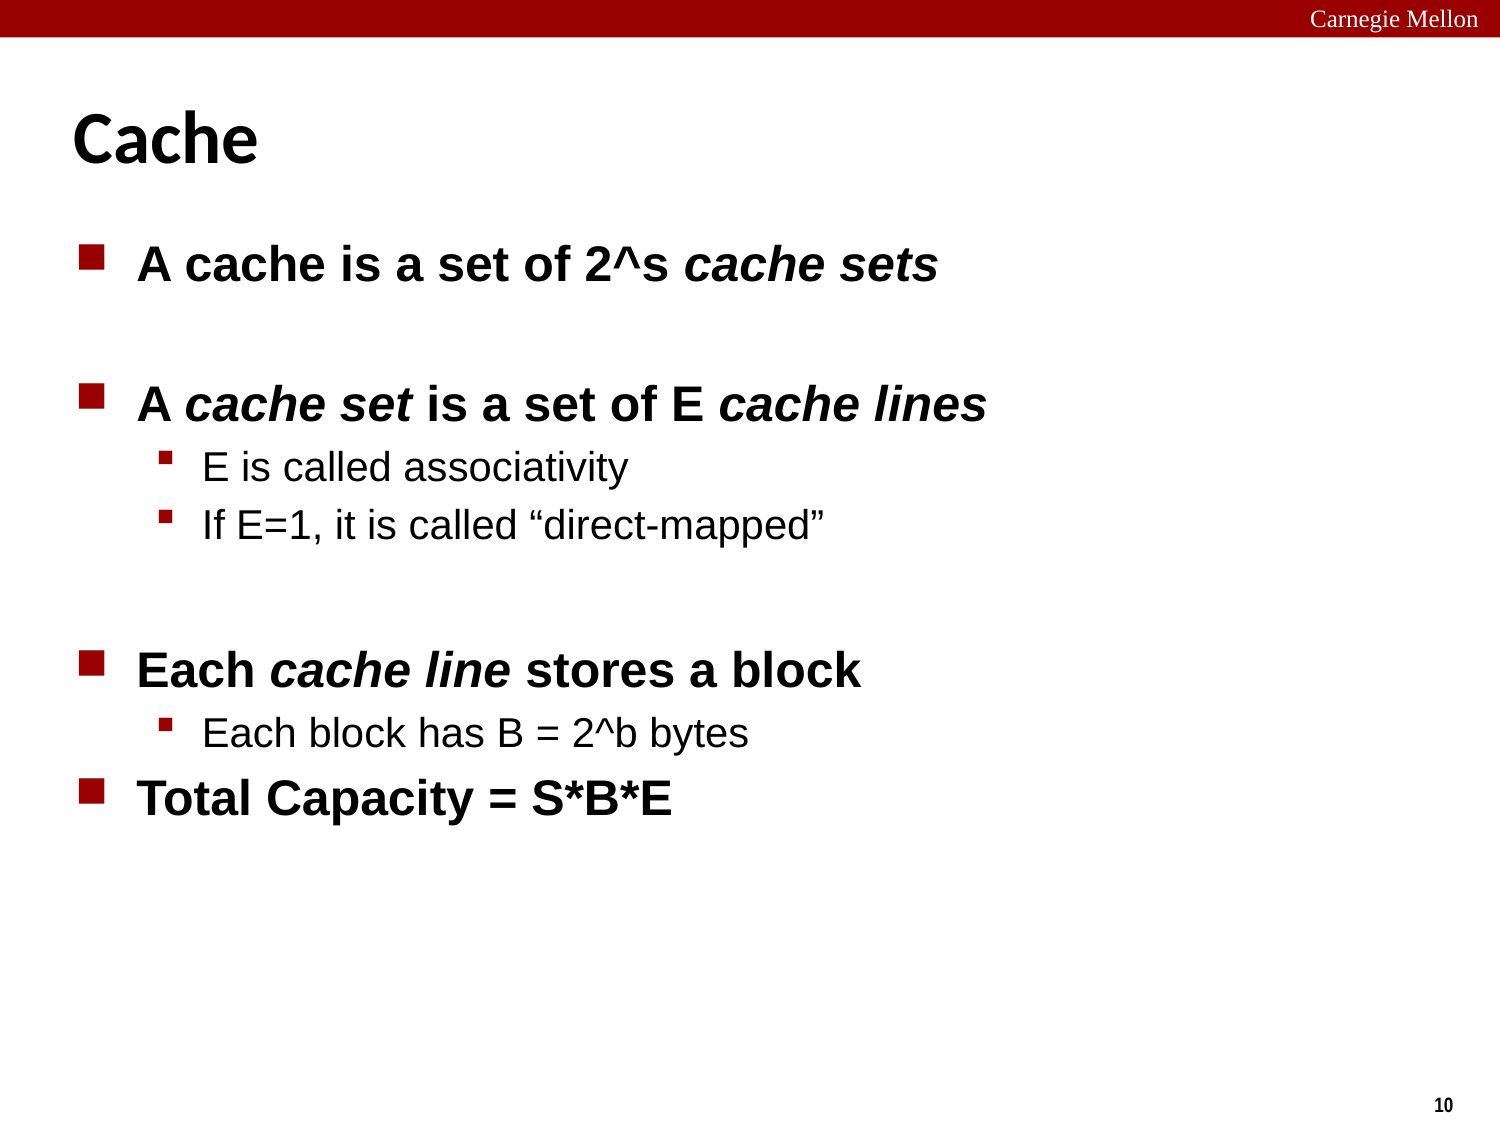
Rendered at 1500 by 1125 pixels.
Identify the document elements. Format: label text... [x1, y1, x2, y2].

list A cache is a set of 2^s cache sets A cache set is a set of E cache lines E is called associativity If E=1, it is called “direct-mapped” Each cache line stores a block Each block has B = 2^b bytes Total Capacity = S*B*E [64, 223, 1361, 1040]
title Cache [58, 32, 1305, 236]
